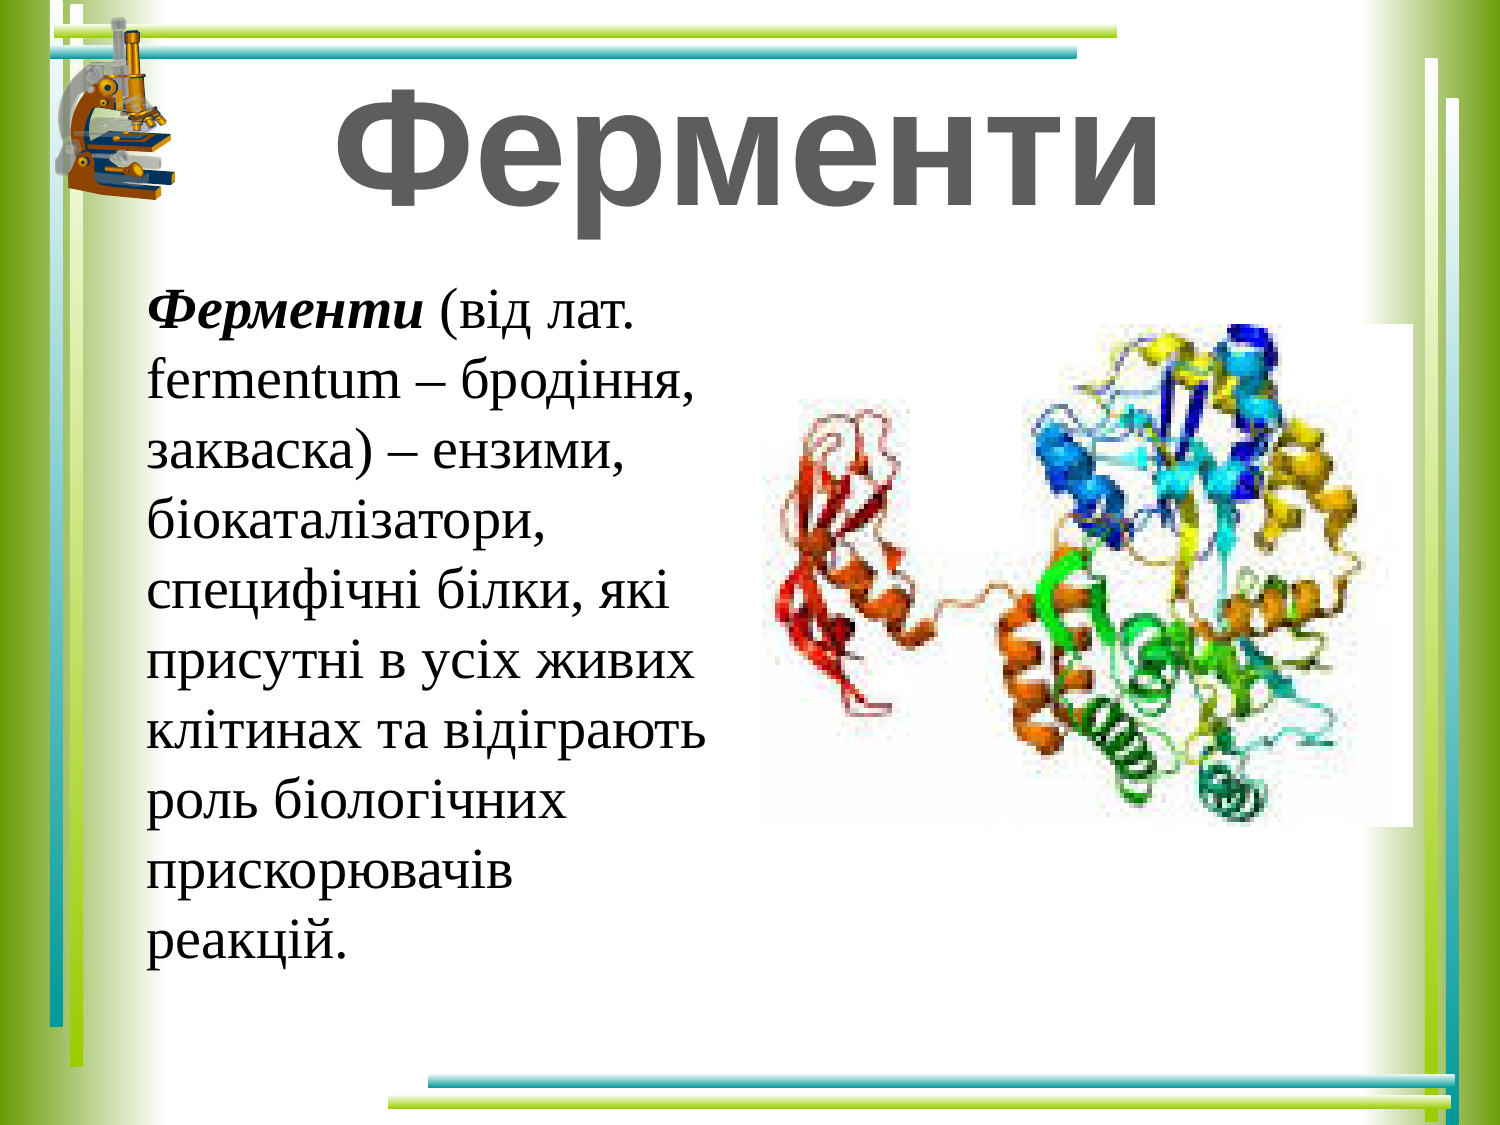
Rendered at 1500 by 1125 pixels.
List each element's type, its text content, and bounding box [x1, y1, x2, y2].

title Ферменти [74, 44, 1426, 233]
list Ферменти (від лат. fermentum – бродіння, закваска) – ензими, біокаталізатори, специфічні білки, які присутні в усіх живих клітинах та відіграють роль біологічних прискорювачів реакцій. [74, 262, 738, 1006]
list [762, 324, 1413, 827]
